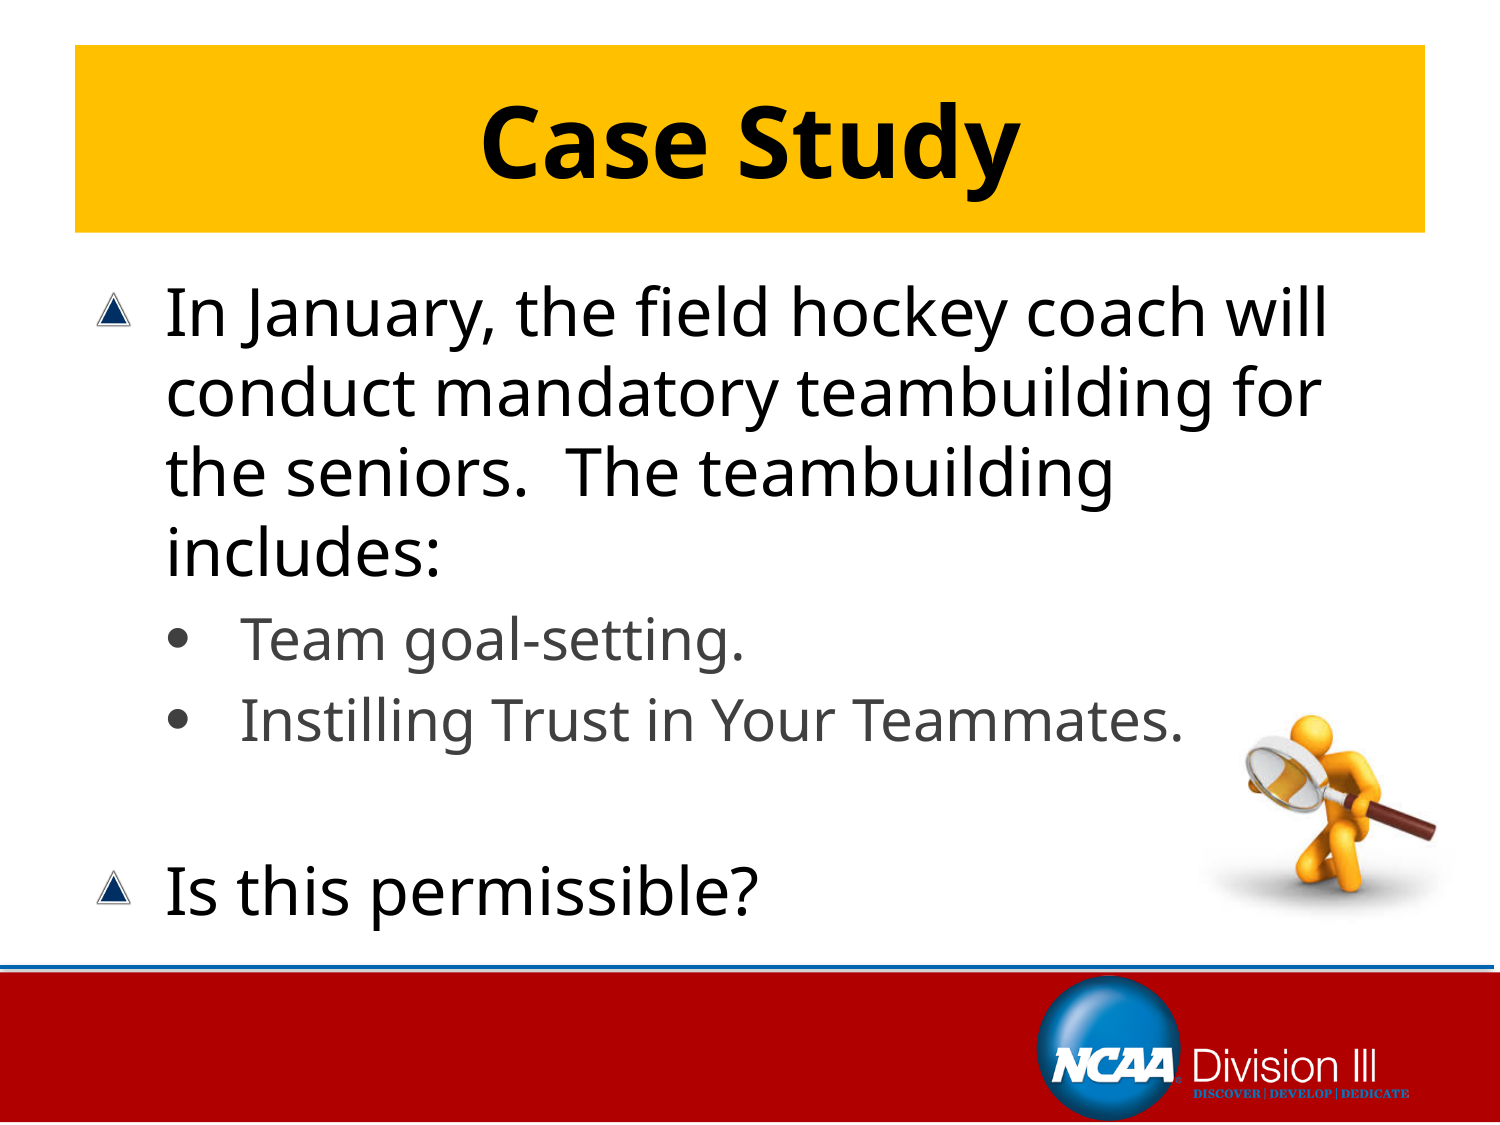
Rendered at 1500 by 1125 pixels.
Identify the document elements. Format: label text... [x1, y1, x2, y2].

picture [90, 286, 137, 334]
picture [1021, 947, 1423, 1125]
title Case Study [75, 45, 1425, 233]
picture [1185, 703, 1457, 941]
picture [90, 864, 137, 912]
list In January, the field hockey coach will conduct mandatory teambuilding for the seniors. The teambuilding includes: Team goal-setting. Instilling Trust in Your Teammates. Is this permissible? [75, 262, 1425, 941]
